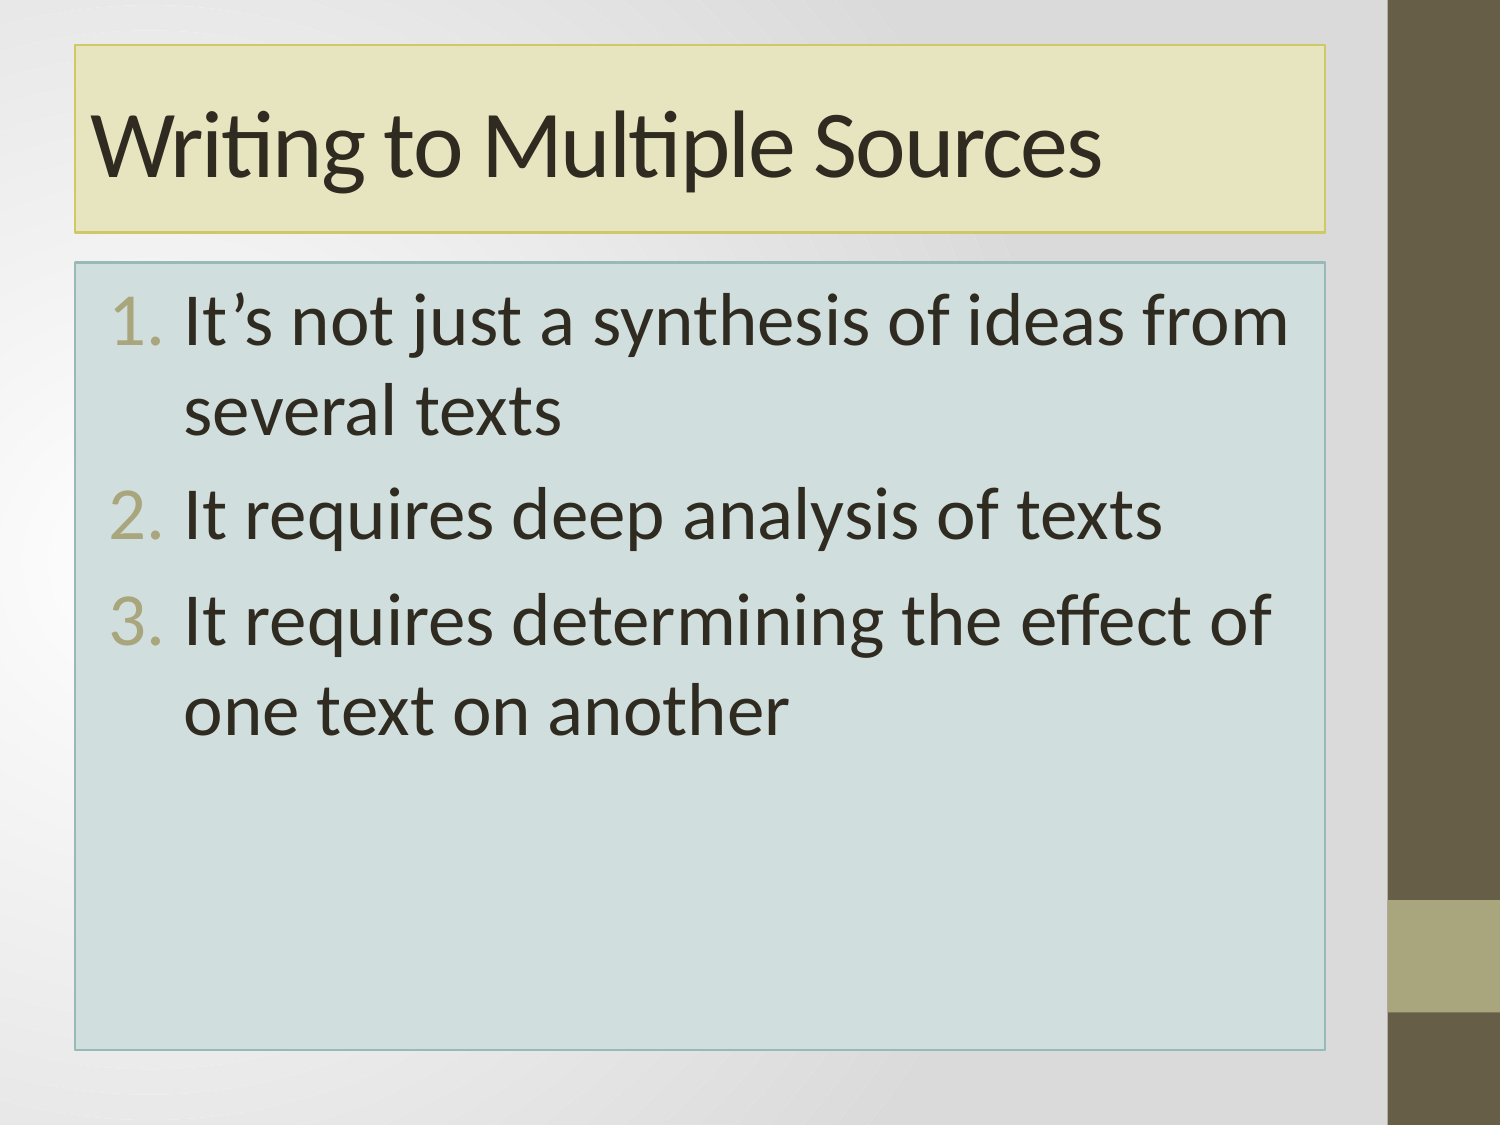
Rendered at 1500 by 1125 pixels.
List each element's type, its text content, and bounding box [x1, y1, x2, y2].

title Writing to Multiple Sources [74, 44, 1326, 234]
list It’s not just a synthesis of ideas from several texts It requires deep analysis of texts It requires determining the effect of one text on another [74, 261, 1326, 1051]
